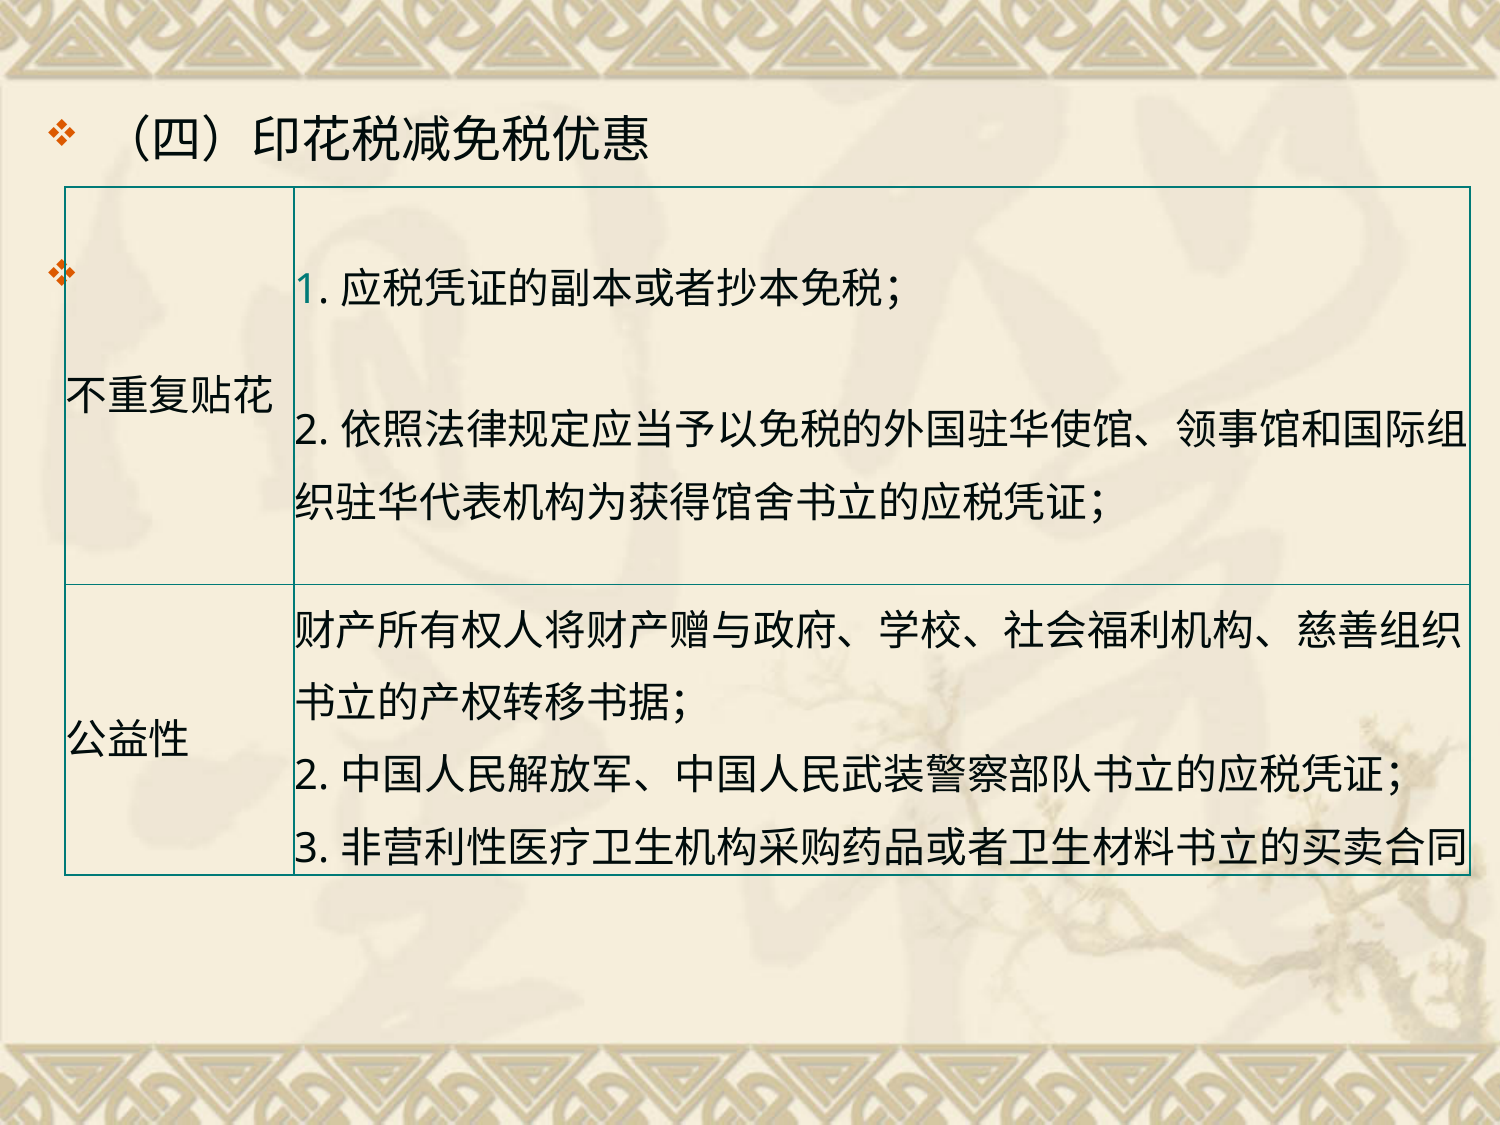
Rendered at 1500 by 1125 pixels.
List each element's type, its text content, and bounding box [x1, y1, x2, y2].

table_cell 公益性 [66, 585, 293, 874]
table_cell 财产所有权人将财产赠与政府、学校、社会福利机构、慈善组织书立的产权转移书据； 2.中国人民解放军、中国人民武装警察部队书立的应税凭证； 3.非营利性医疗卫生机构采购药品或者卫生材料书立的买卖合同 [295, 585, 1469, 874]
table_header 1.应税凭证的副本或者抄本免税； 2.依照法律规定应当予以免税的外国驻华使馆、领事馆和国际组织驻华代表机构为获得馆舍书立的应税凭证； [295, 188, 1469, 584]
table_header 不重复贴花 [66, 188, 293, 584]
list （四）印花税减免税优惠 [29, 99, 1432, 789]
picture [0, 0, 1500, 1125]
